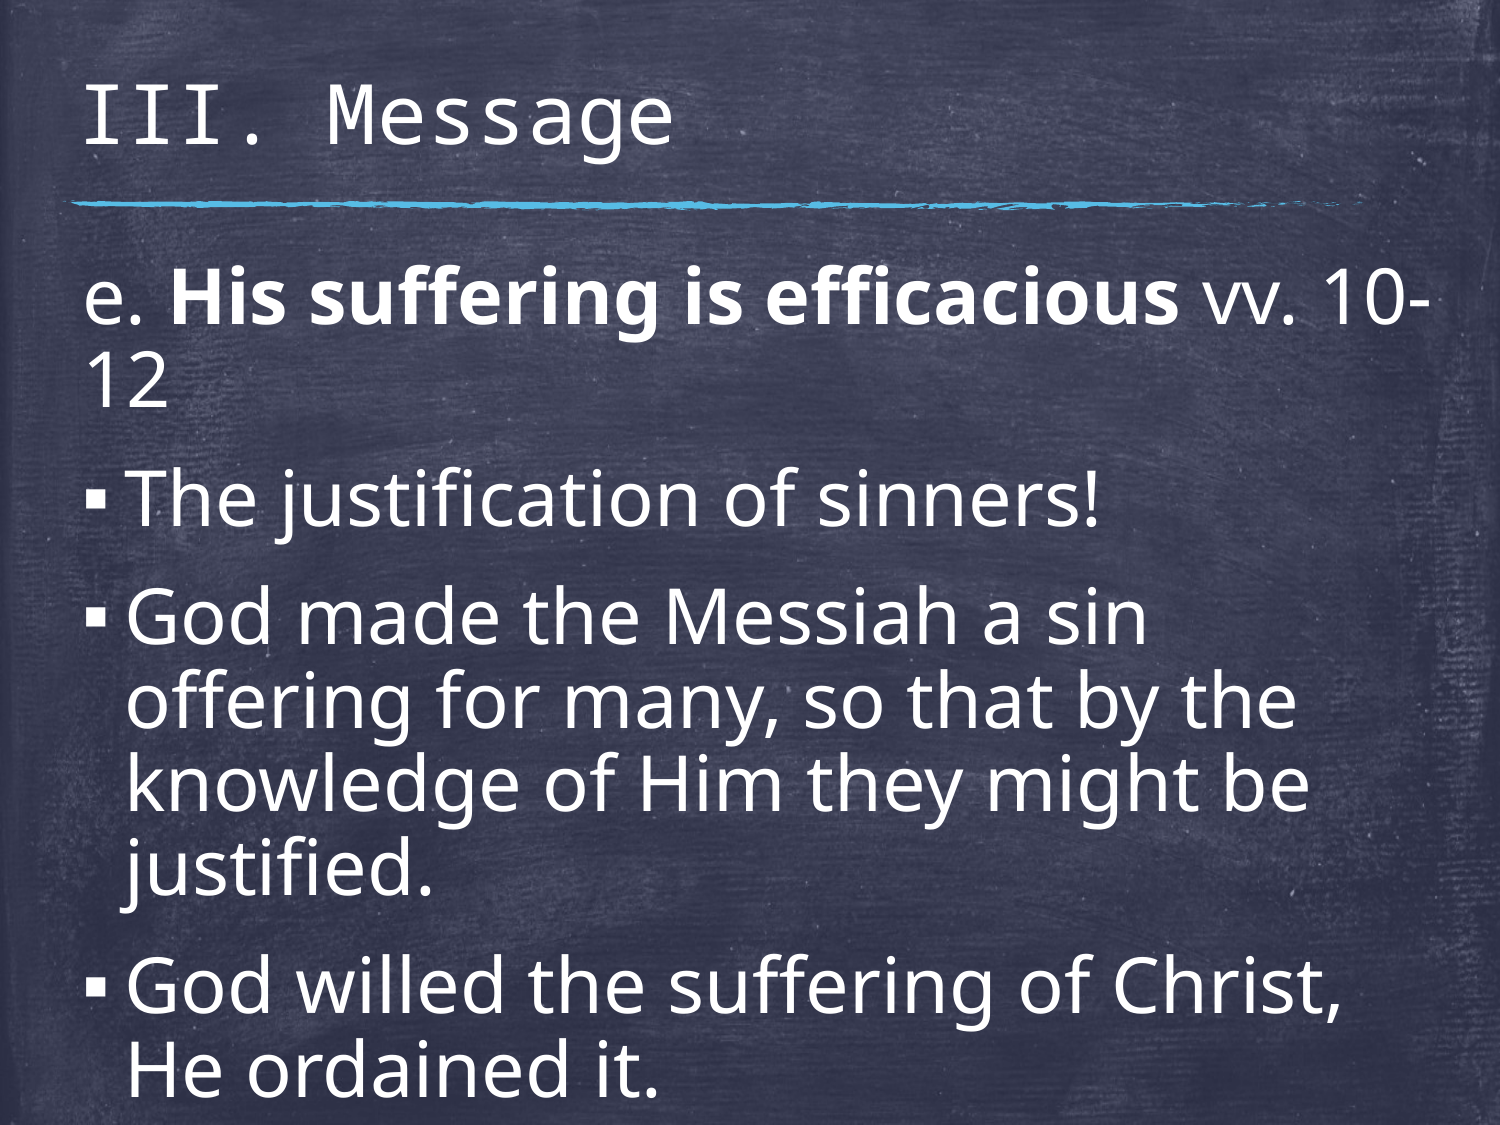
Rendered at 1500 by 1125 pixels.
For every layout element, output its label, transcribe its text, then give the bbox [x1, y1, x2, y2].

list e. His suffering is efficacious vv. 10-12 The justification of sinners! God made the Messiah a sin offering for many, so that by the knowledge of Him they might be justified. God willed the suffering of Christ, He ordained it. [67, 249, 1468, 1125]
title III. Message [62, 0, 1298, 171]
